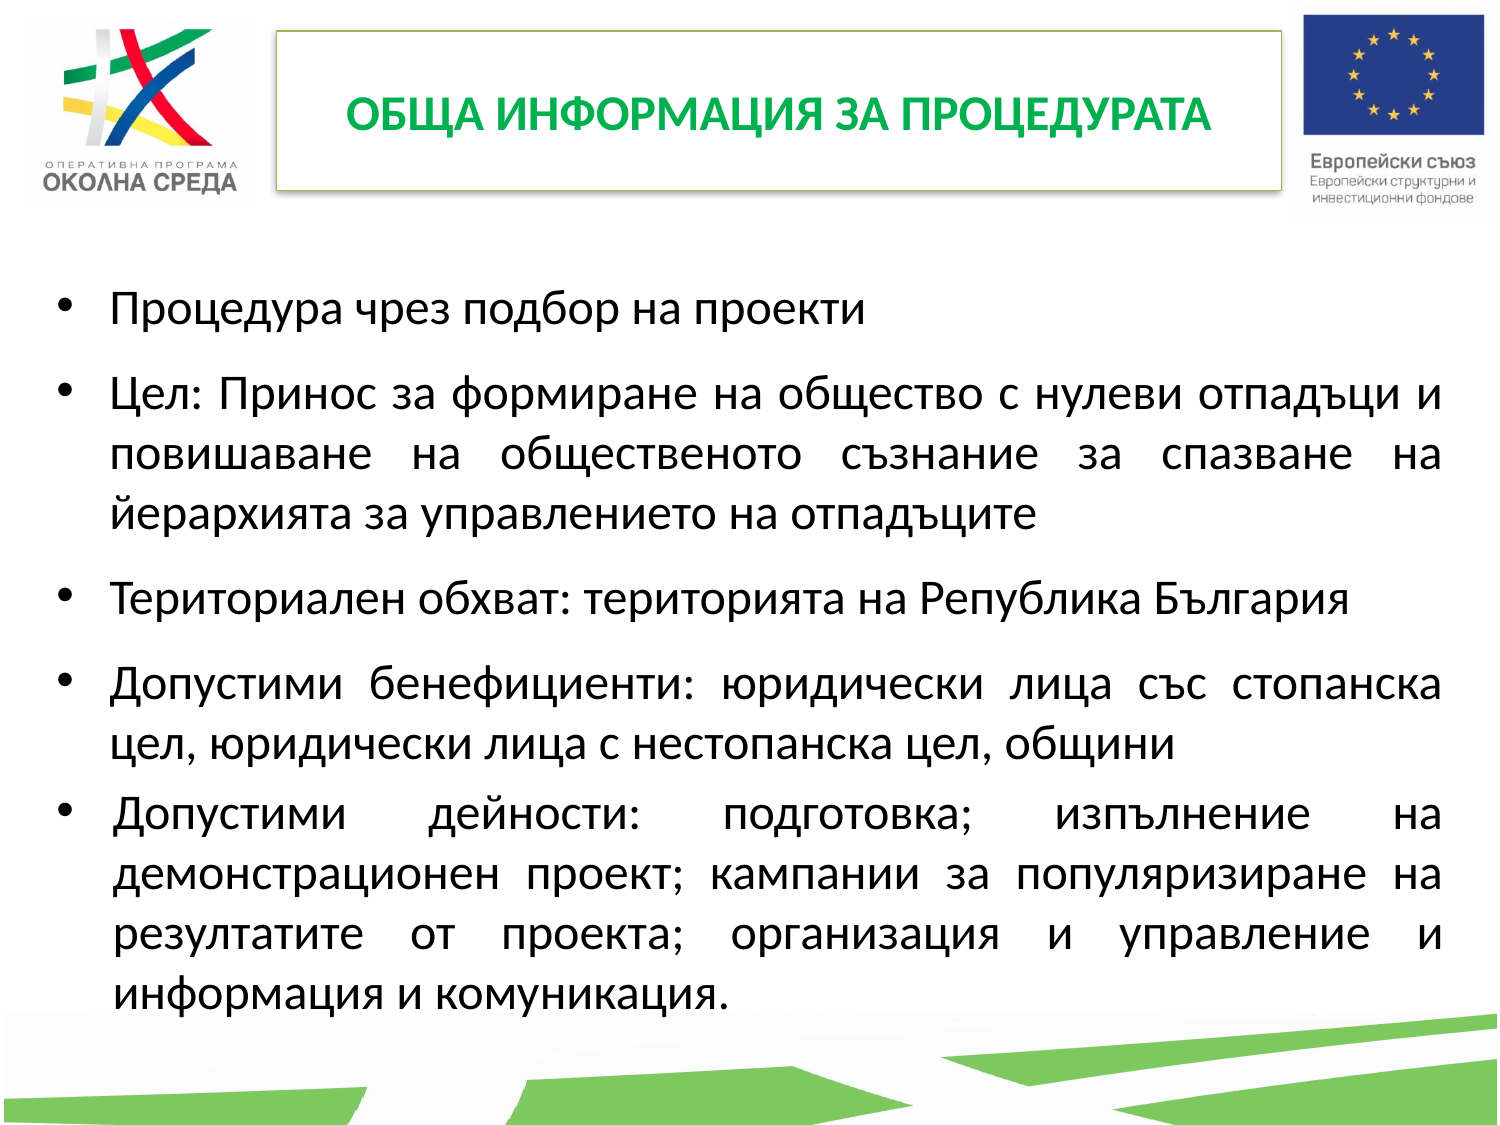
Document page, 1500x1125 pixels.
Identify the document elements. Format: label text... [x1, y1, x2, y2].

list Процедура чрез подбор на проекти Цел: Принос за формиране на общество с нулеви отпадъци и повишаване на общественото съзнание за спазване на йерархията за управлението на отпадъците Териториален обхват: територията на Република България Допустими бенефициенти: юридически лица със стопанска цел, юридически лица с нестопанска цел, общини Допустими дейности: подготовка; изпълнение на демонстрационен проект; кампании за популяризиране на резултатите от проекта; организация и управление и информация и комуникация. [41, 267, 1459, 1012]
picture [1293, 3, 1493, 224]
text_box ОБЩА ИНФОРМАЦИЯ ЗА ПРОЦЕДУРАТА [276, 30, 1282, 191]
picture [3, 1013, 1497, 1125]
picture [28, 21, 254, 206]
